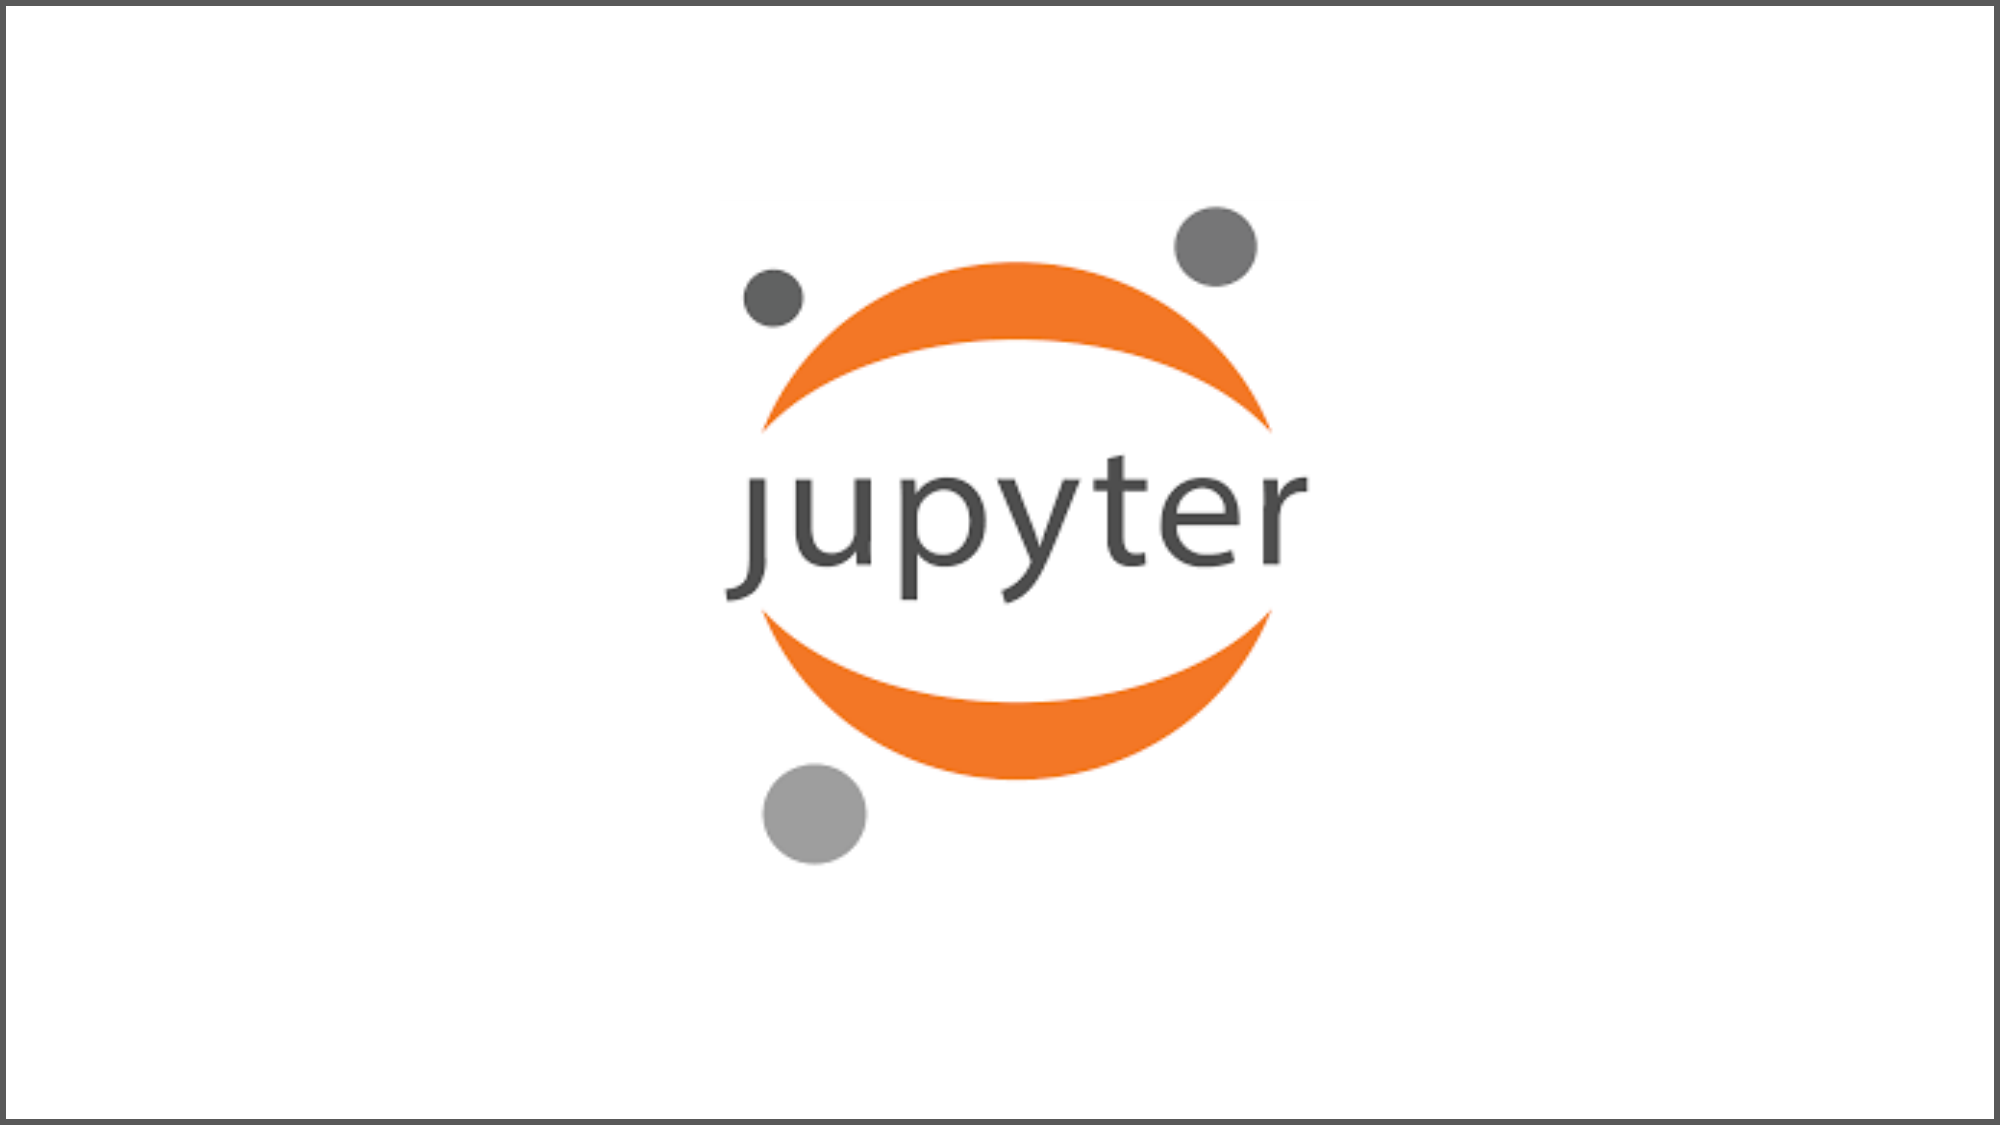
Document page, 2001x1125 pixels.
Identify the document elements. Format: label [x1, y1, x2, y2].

text_box [0, 0, 2000, 1125]
picture [719, 199, 1319, 870]
